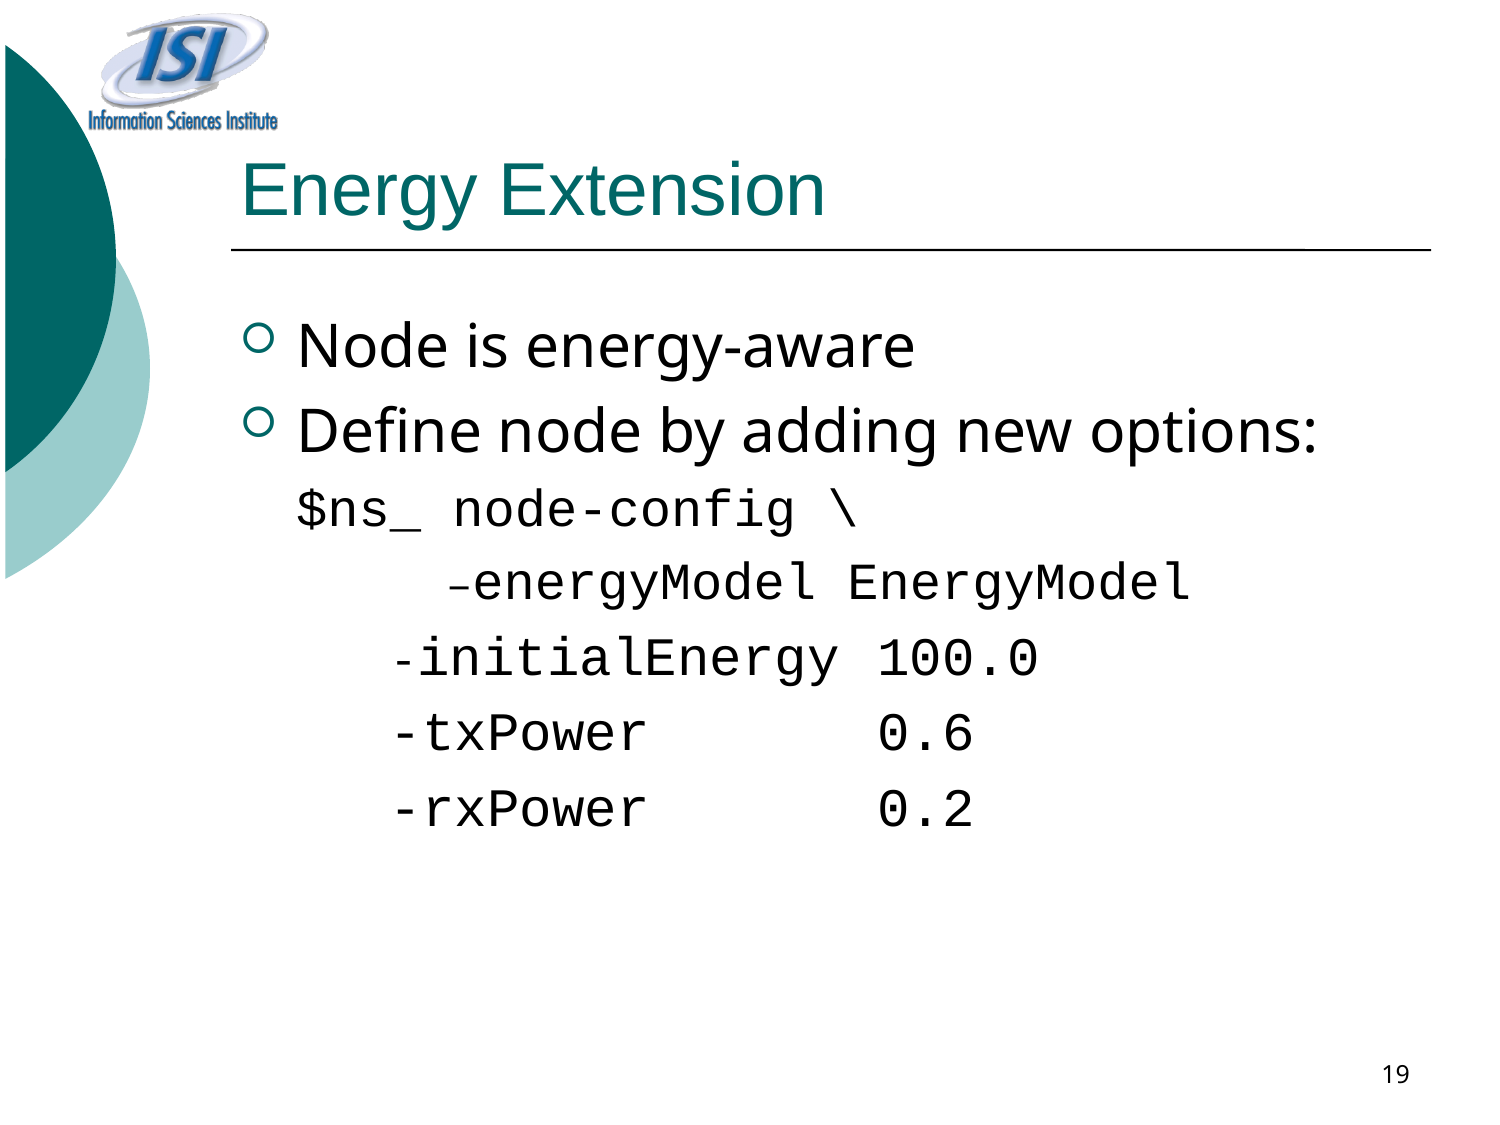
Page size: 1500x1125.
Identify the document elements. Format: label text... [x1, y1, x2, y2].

list Node is energy-aware Define node by adding new options: $ns_ node-config \ –energyModel EnergyModel -initialEnergy 100.0 -txPower 0.6 -rxPower 0.2 [224, 299, 1425, 975]
title Energy Extension [224, 49, 1425, 238]
slide_number 19 [1074, 1024, 1426, 1101]
picture [50, 0, 314, 135]
